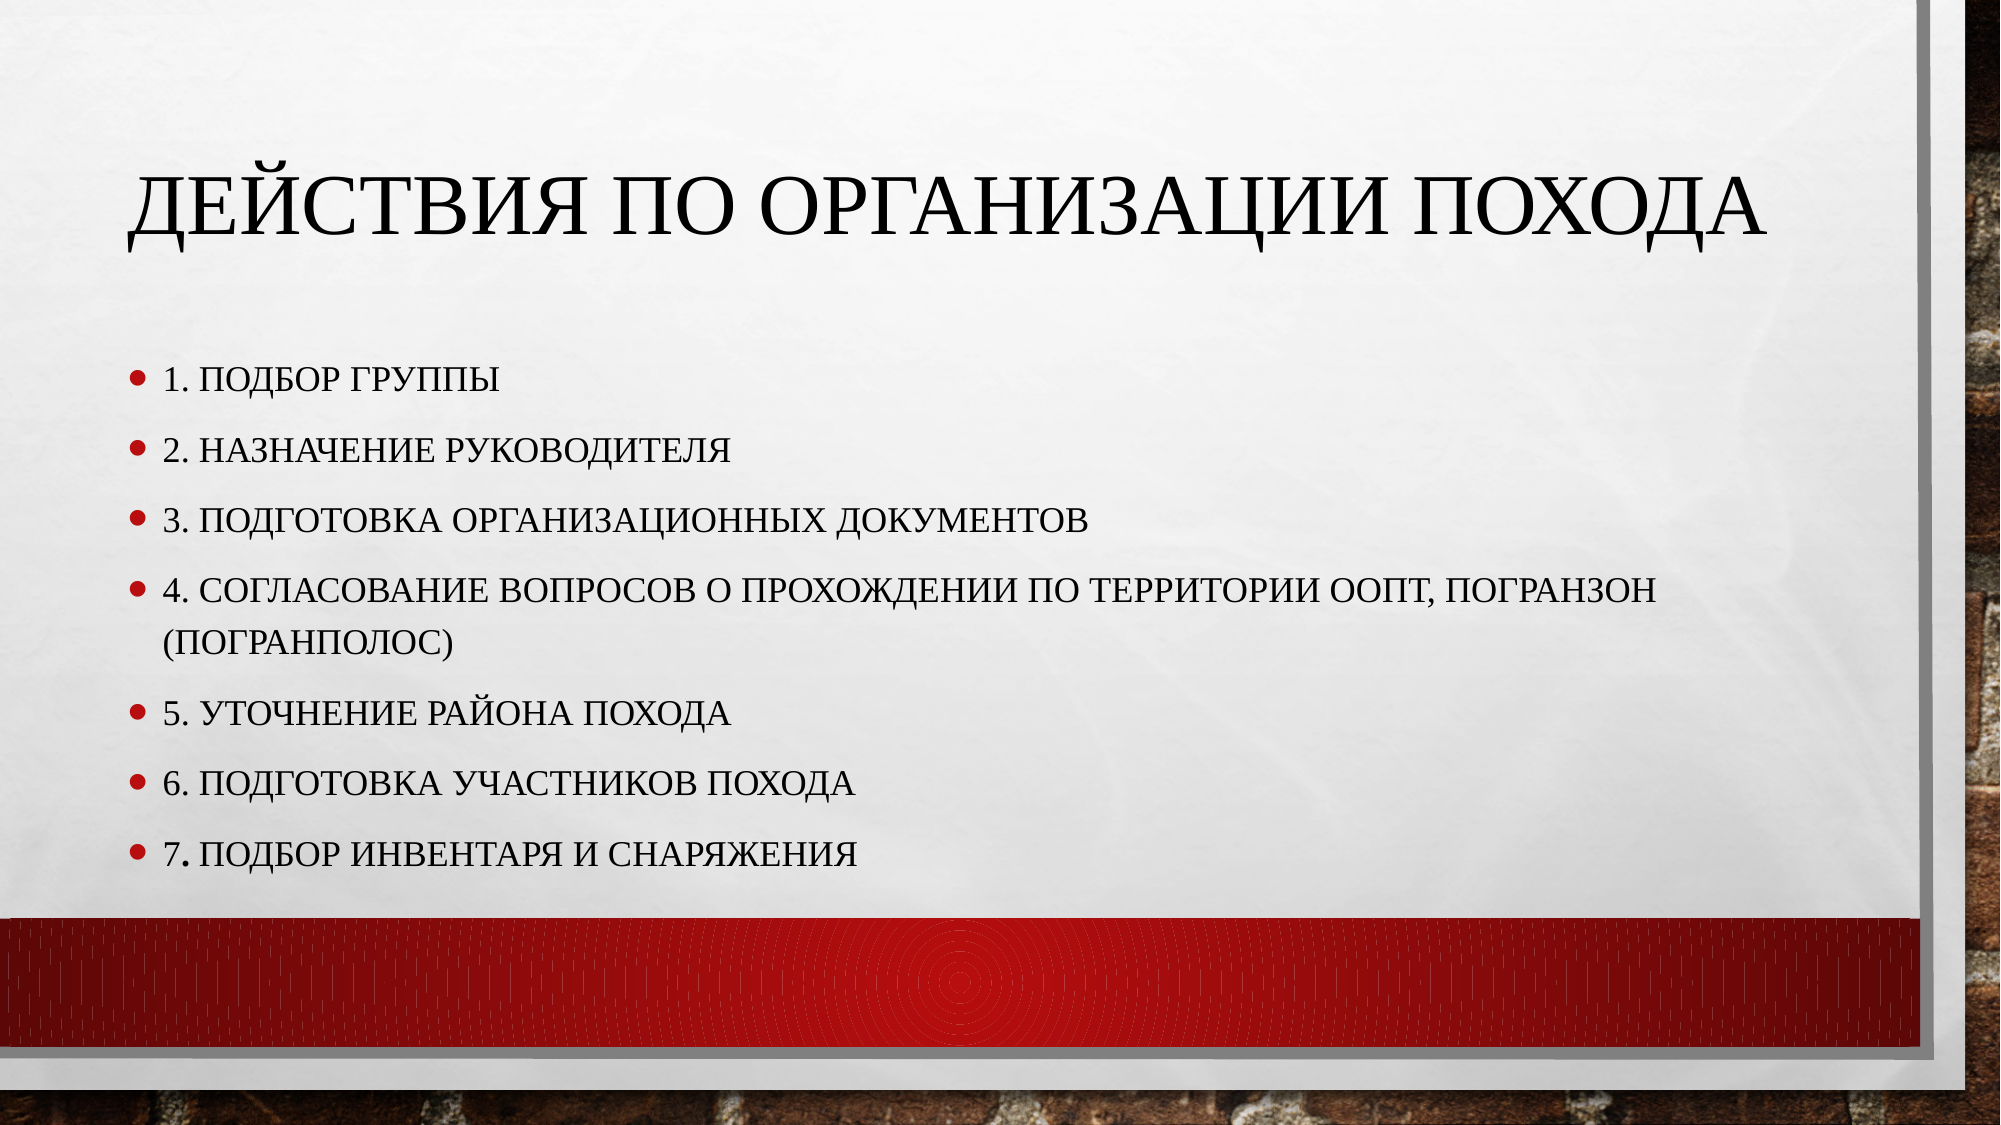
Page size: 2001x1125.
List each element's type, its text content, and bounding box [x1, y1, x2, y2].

list 1. Подбор группы 2. Назначение руководителя 3. Подготовка организационных документов 4. Согласование вопросов о прохождении по территории ООПТ, погранзон (погранполос) 5. Уточнение района похода 6. Подготовка участников похода 7. Подбор инвентаря и снаряжения [112, 338, 1818, 882]
title Действия по организации похода [112, 112, 1818, 302]
picture [0, 0, 2000, 1125]
